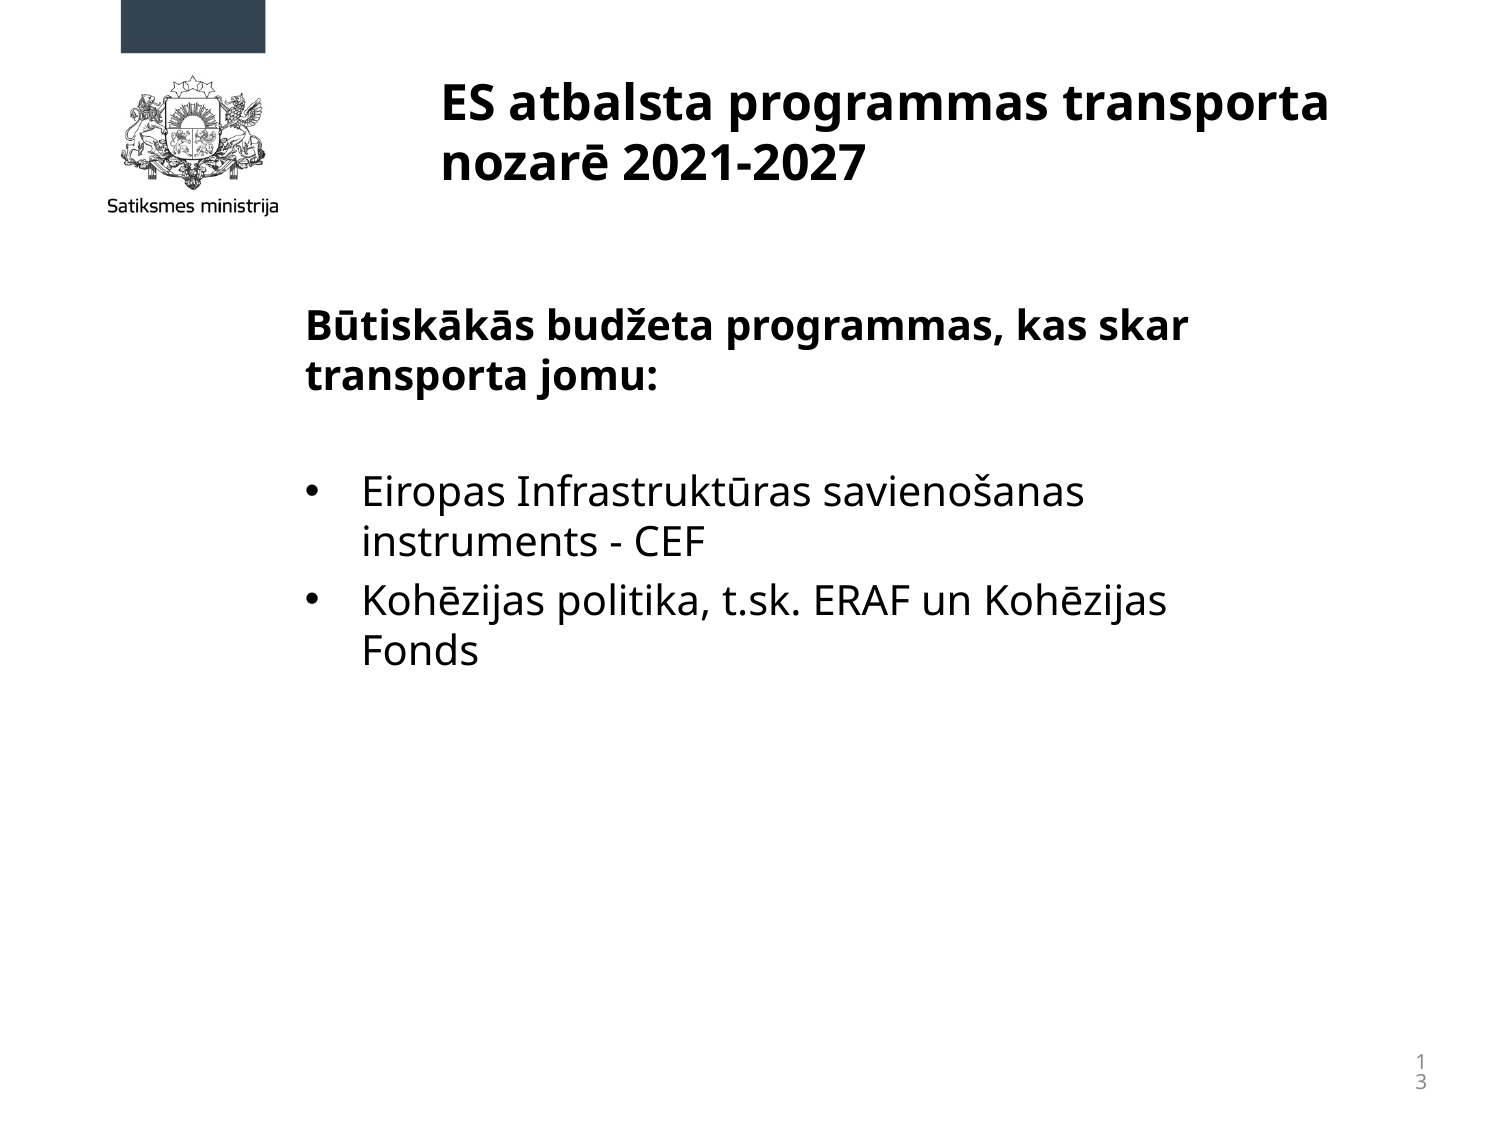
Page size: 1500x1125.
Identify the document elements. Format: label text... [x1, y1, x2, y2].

list Būtiskākās budžeta programmas, kas skar transporta jomu: Eiropas Infrastruktūras savienošanas instruments - CEF Kohēzijas politika, t.sk. ERAF un Kohēzijas Fonds [289, 290, 1290, 720]
slide_number 13 [1400, 1037, 1450, 1088]
picture [48, 0, 338, 321]
title ES atbalsta programmas transporta nozarē 2021-2027 [425, 62, 1425, 233]
